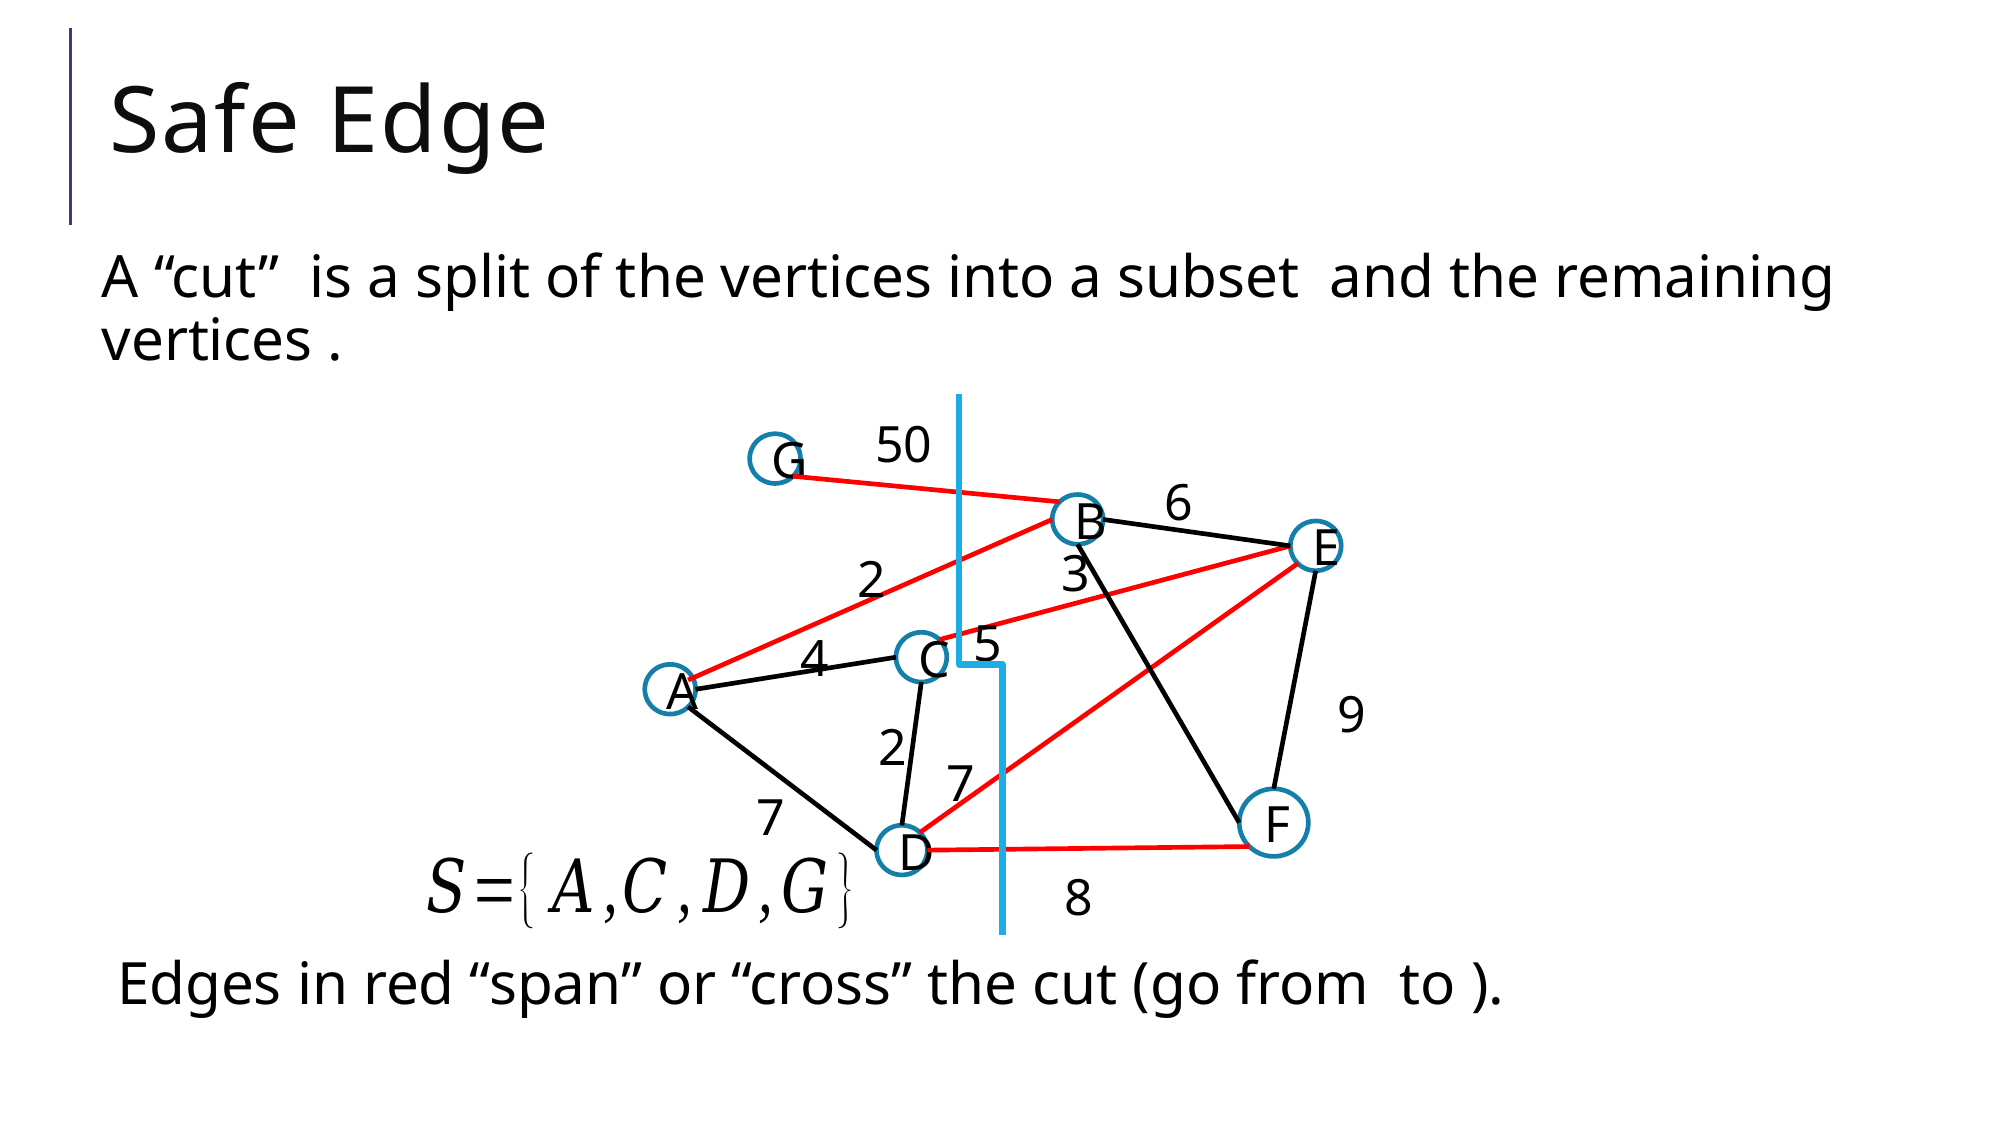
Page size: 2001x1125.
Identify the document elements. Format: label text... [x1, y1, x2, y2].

title Safe Edge [94, 43, 1930, 210]
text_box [644, 393, 1380, 936]
